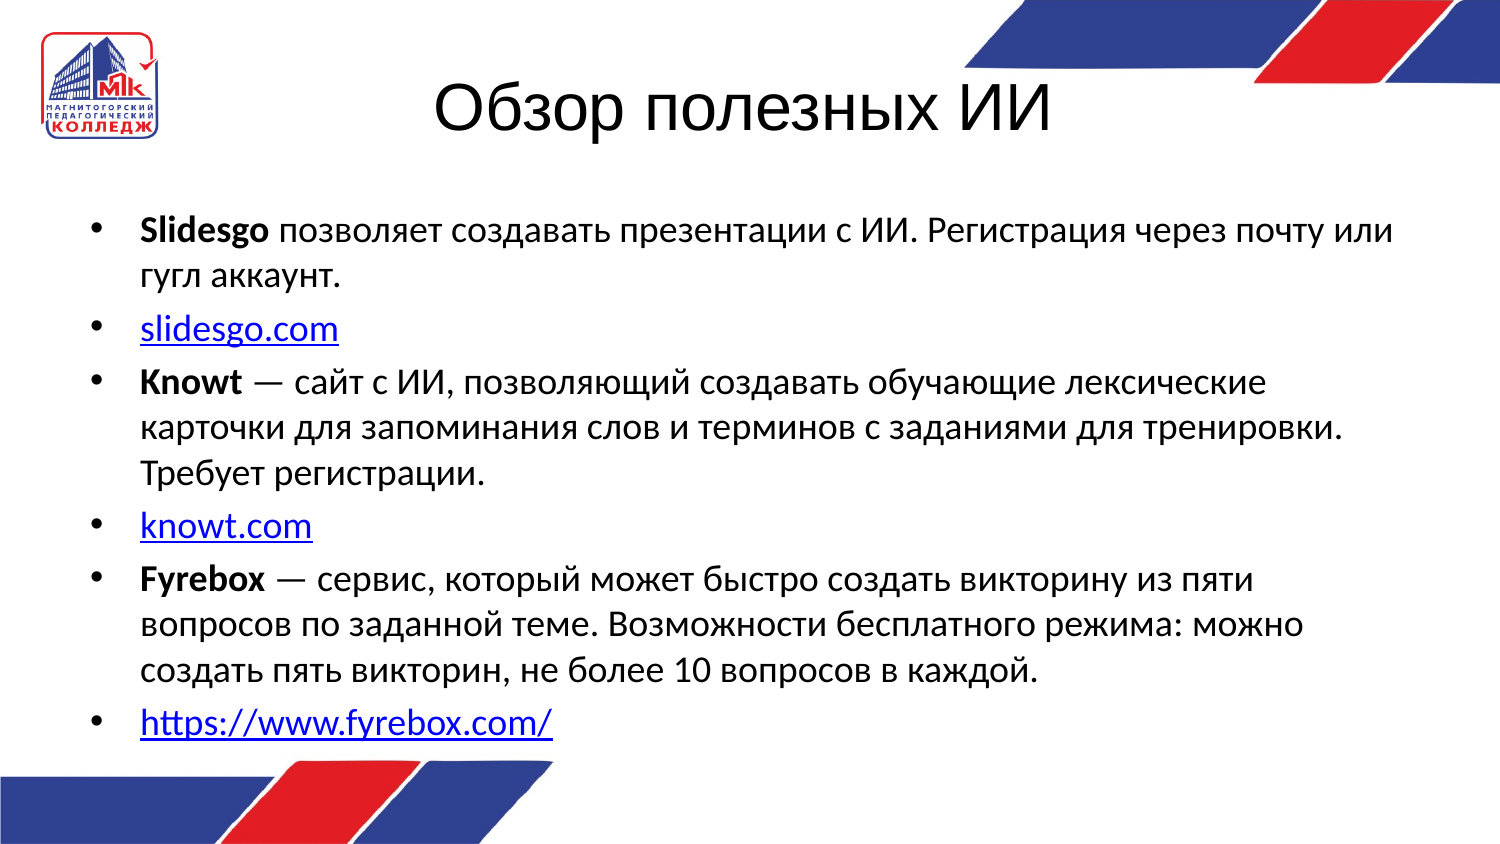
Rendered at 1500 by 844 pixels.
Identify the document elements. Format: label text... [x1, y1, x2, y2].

title Обзор полезных ИИ [171, 33, 1317, 175]
picture [0, 0, 1500, 844]
list Slidesgo позволяет создавать презентации с ИИ. Регистрация через почту или гугл аккаунт. slidesgo.com Knowt — сайт с ИИ, позволяющий создавать обучающие лексические карточки для запоминания слов и терминов с заданиями для тренировки. Требует регистрации. knowt.com Fyrebox — сервис, который может быстро создать викторину из пяти вопросов по заданной теме. Возможности бесплатного режима: можно создать пять викторин, не более 10 вопросов в каждой. https://www.fyrebox.com/ [75, 196, 1425, 754]
